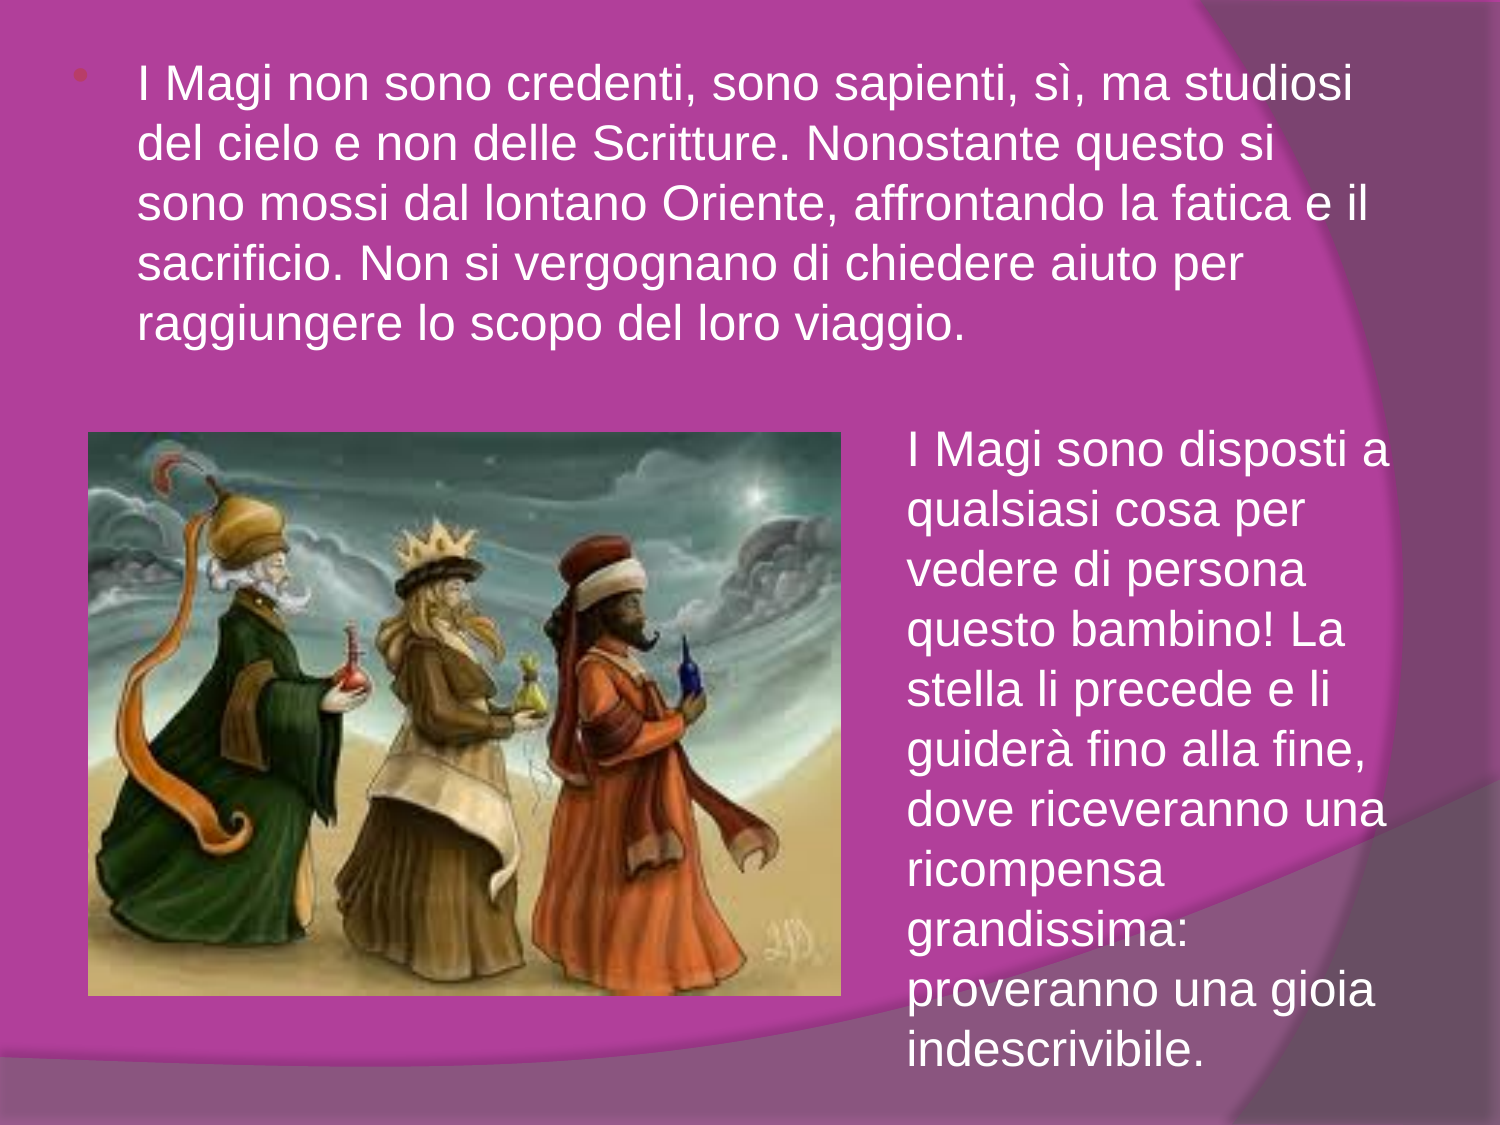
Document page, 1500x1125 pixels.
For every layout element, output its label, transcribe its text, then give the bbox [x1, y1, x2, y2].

picture [88, 432, 841, 996]
text_box I Magi sono disposti a qualsiasi cosa per vedere di persona questo bambino! La stella li precede e li guiderà fino alla fine, dove riceveranno una ricompensa grandissima: proveranno una gioia indescrivibile. [891, 408, 1424, 1084]
list I Magi non sono credenti, sono sapienti, sì, ma studiosi del cielo e non delle Scritture. Nonostante questo si sono mossi dal lontano Oriente, affrontando la fatica e il sacrificio. Non si vergognano di chiedere aiuto per raggiungere lo scopo del loro viaggio. [53, 42, 1404, 244]
